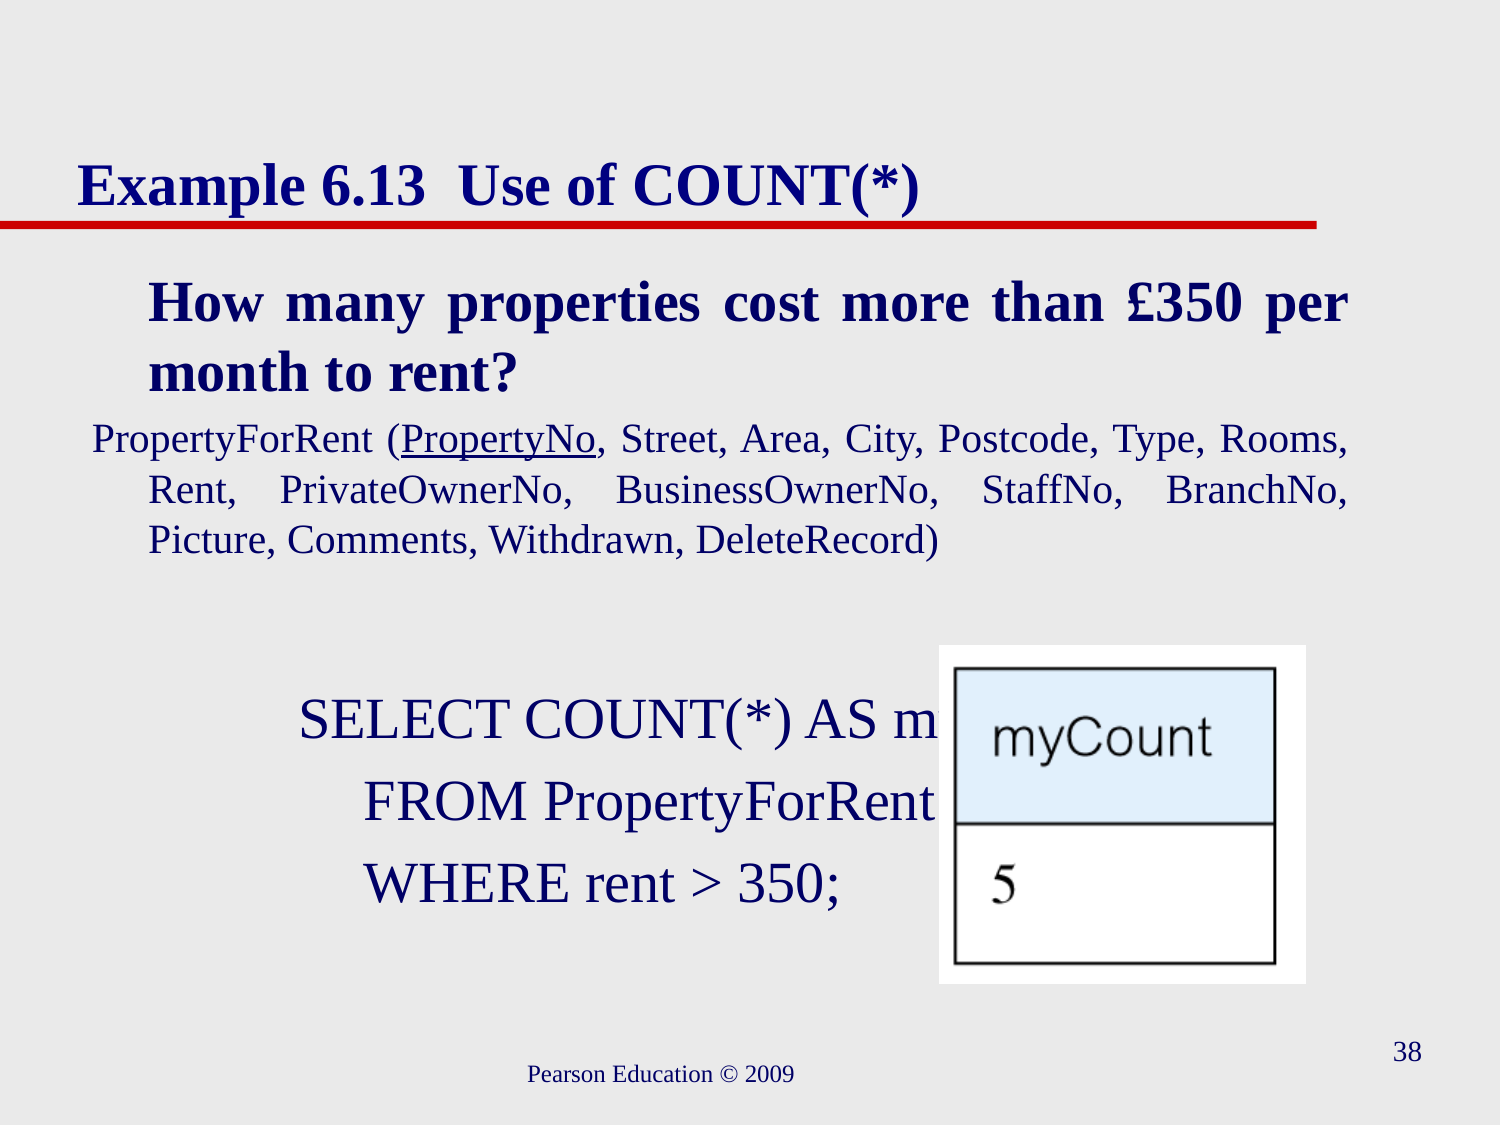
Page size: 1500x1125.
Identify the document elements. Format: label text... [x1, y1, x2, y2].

list How many properties cost more than £350 per month to rent? PropertyForRent (PropertyNo, Street, Area, City, Postcode, Type, Rooms, Rent, PrivateOwnerNo, BusinessOwnerNo, StaffNo, BranchNo, Picture, Comments, Withdrawn, DeleteRecord) SELECT COUNT(*) AS myCount FROM PropertyForRent WHERE rent > 350; [76, 255, 1365, 931]
text_box Pearson Education © 2009 [512, 1050, 1038, 1095]
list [938, 644, 1306, 984]
title Example 6.13 Use of COUNT(*) [62, 43, 1338, 226]
slide_number 38 [1124, 1012, 1438, 1088]
